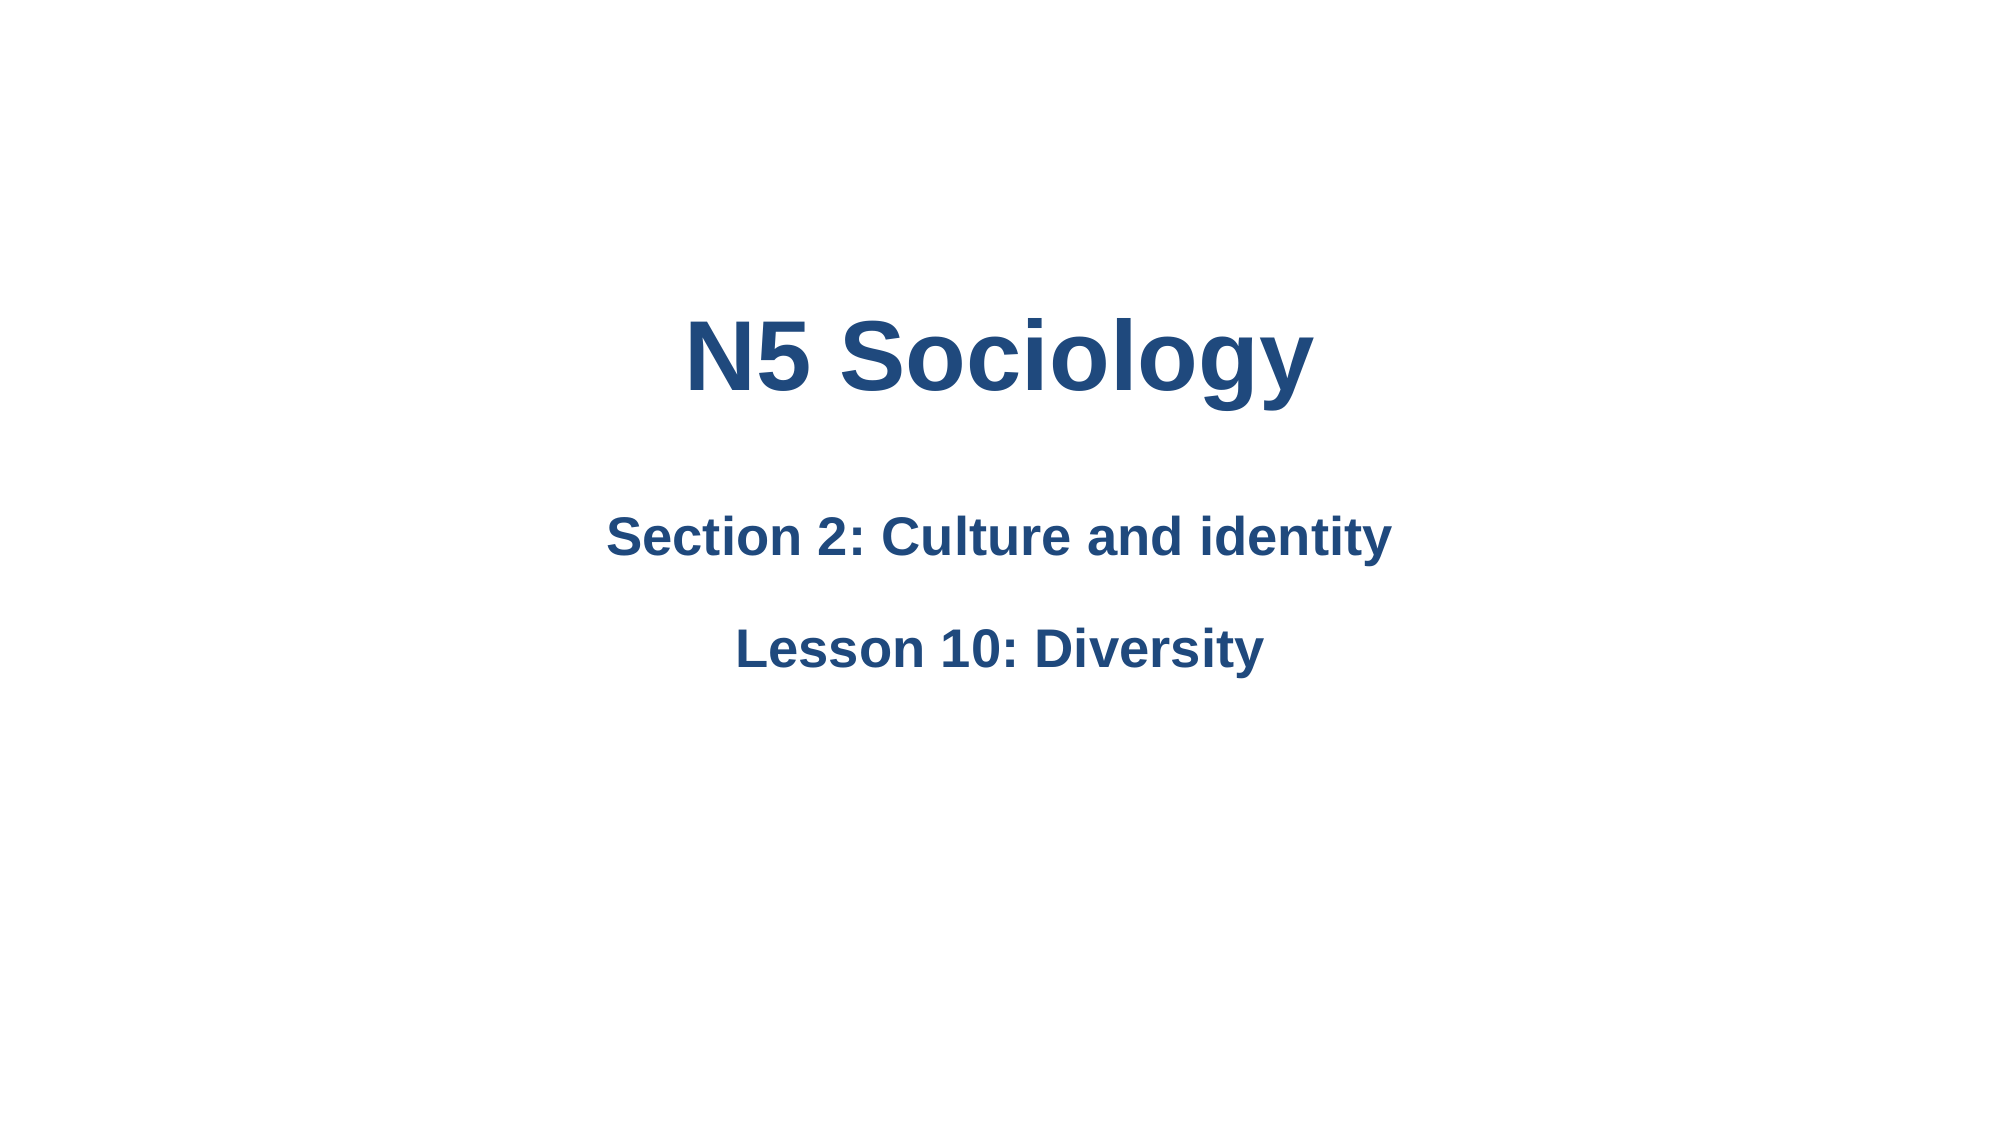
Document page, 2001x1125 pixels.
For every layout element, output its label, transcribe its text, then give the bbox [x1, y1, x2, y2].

title N5 Sociology Section 2: Culture and identity Lesson 10: Diversity [249, 292, 1750, 892]
